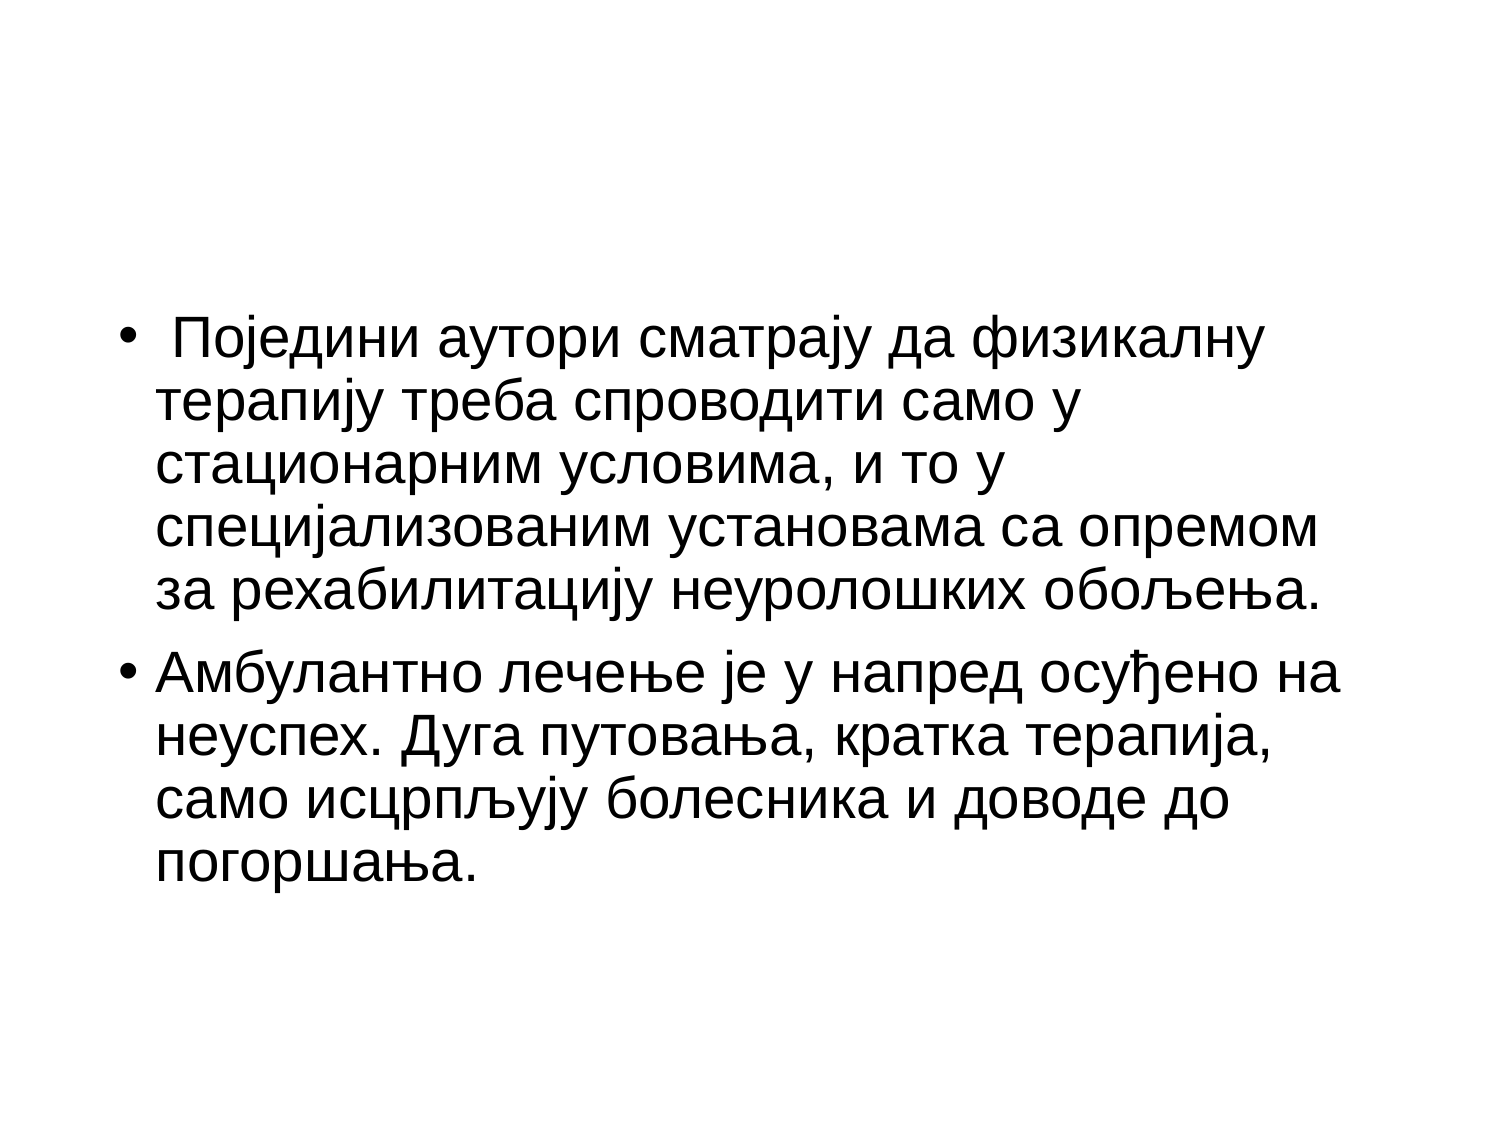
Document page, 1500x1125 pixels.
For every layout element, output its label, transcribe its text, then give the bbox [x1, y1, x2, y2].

list Поједини аутори сматрају да физикалну терапију треба спроводити само у стационарним условима, и то у специјализованим установама са опремом за рехабилитацију неуролошких обољења. Амбулантно лечење је у напред осуђено на неуспех. Дуга путовања, кратка терапија, само исцрпљују болесника и доводе до погоршања. [103, 299, 1397, 1014]
